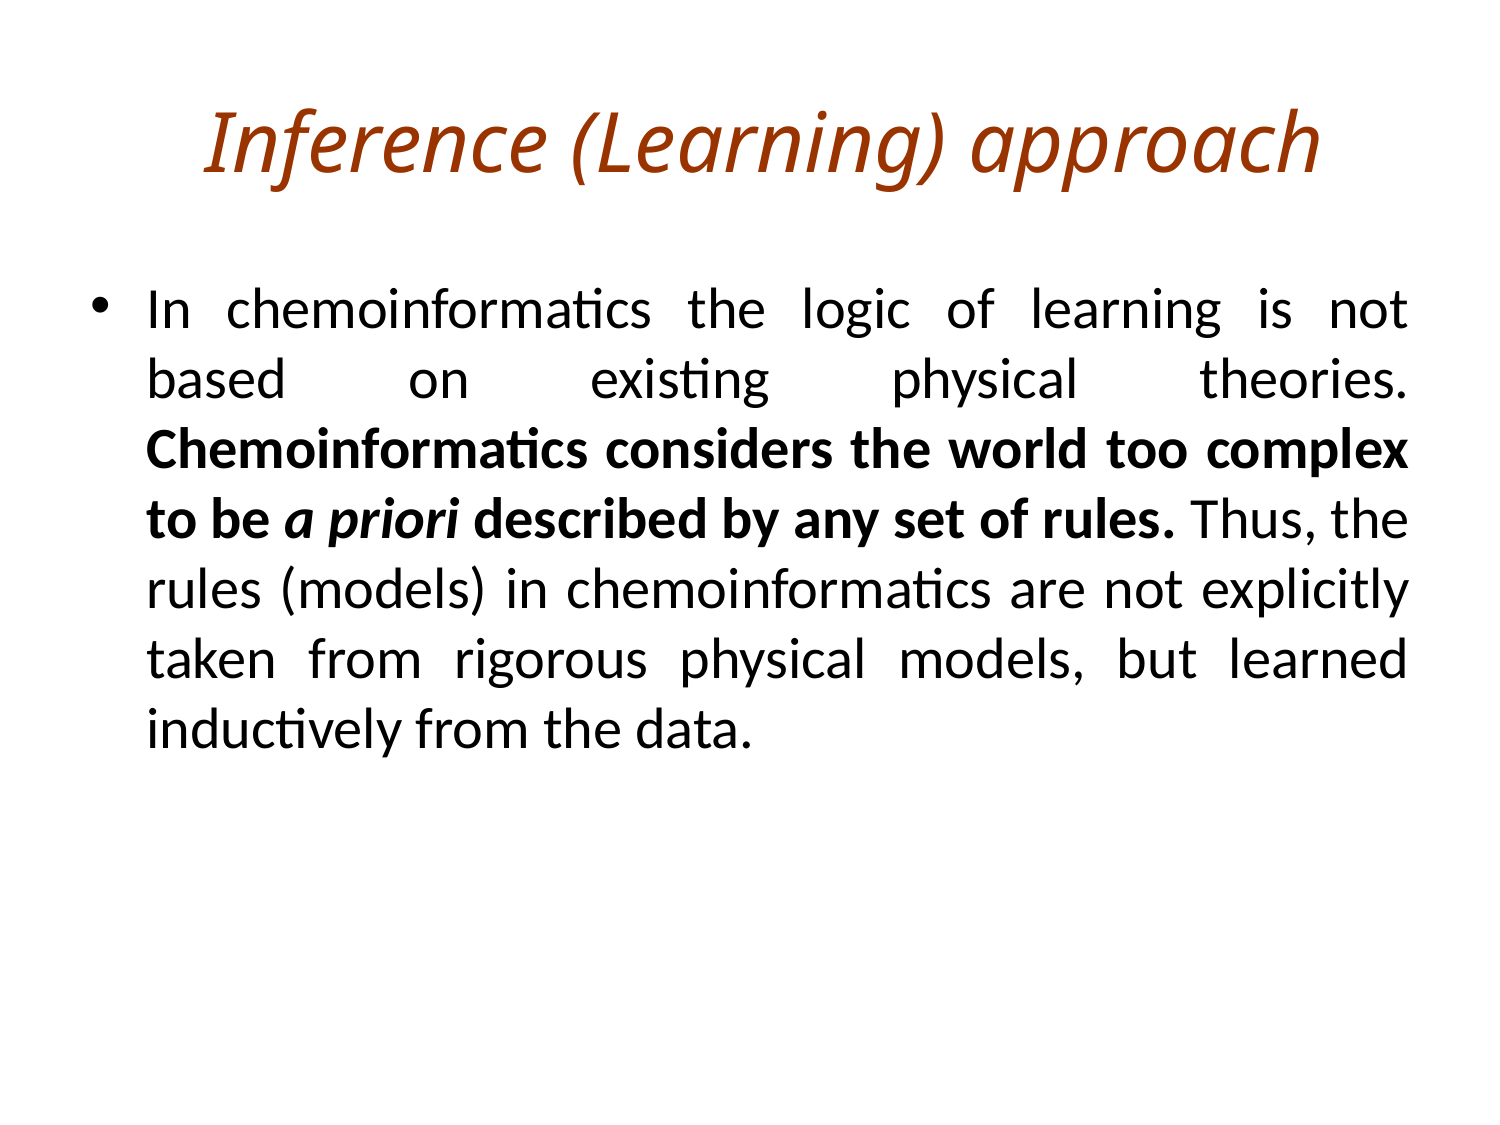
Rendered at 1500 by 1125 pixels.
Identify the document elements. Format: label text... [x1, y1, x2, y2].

text_box Inference (Learning) approach [191, 82, 1340, 197]
list In chemoinformatics the logic of learning is not based on existing physical theories. Chemoinformatics considers the world too complex to be a priori described by any set of rules. Thus, the rules (models) in chemoinformatics are not explicitly taken from rigorous physical models, but learned inductively from the data. [74, 262, 1426, 918]
